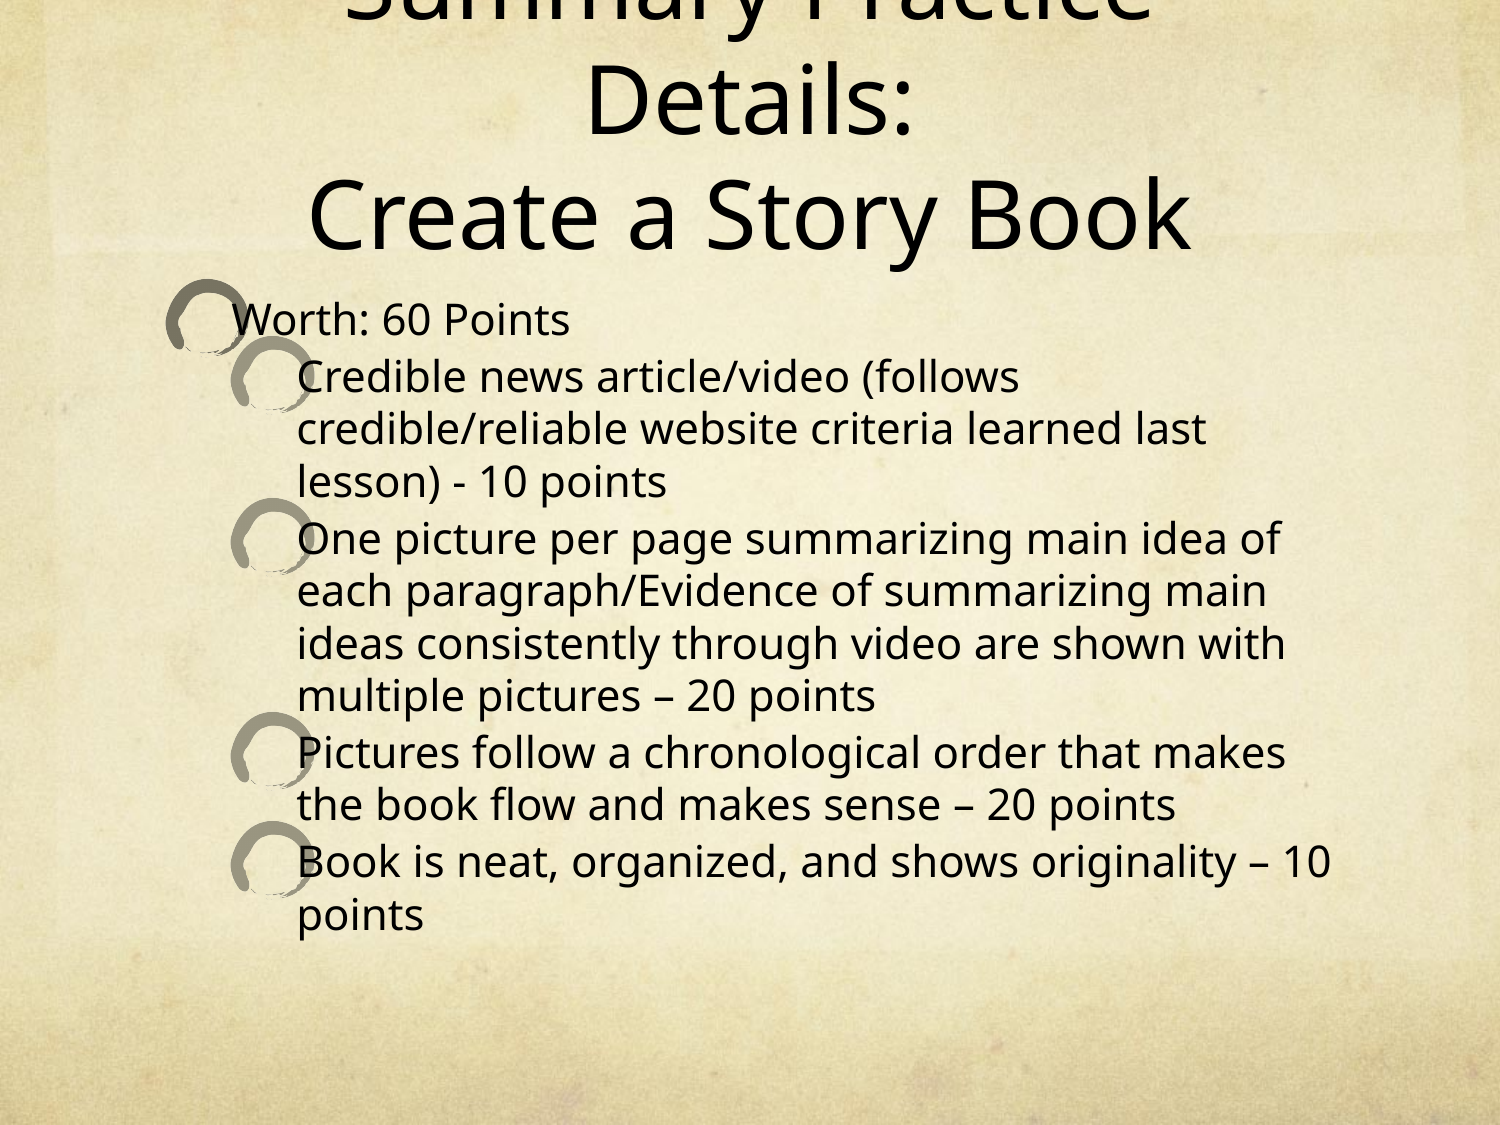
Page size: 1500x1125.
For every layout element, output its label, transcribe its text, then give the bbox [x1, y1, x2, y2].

list Worth: 60 Points Credible news article/video (follows credible/reliable website criteria learned last lesson) - 10 points One picture per page summarizing main idea of each paragraph/Evidence of summarizing main ideas consistently through video are shown with multiple pictures – 20 points Pictures follow a chronological order that makes the book flow and makes sense – 20 points Book is neat, organized, and shows originality – 10 points [150, 284, 1350, 950]
picture [0, 0, 1500, 1125]
title Summary Practice Details: Create a Story Book [150, 82, 1350, 225]
